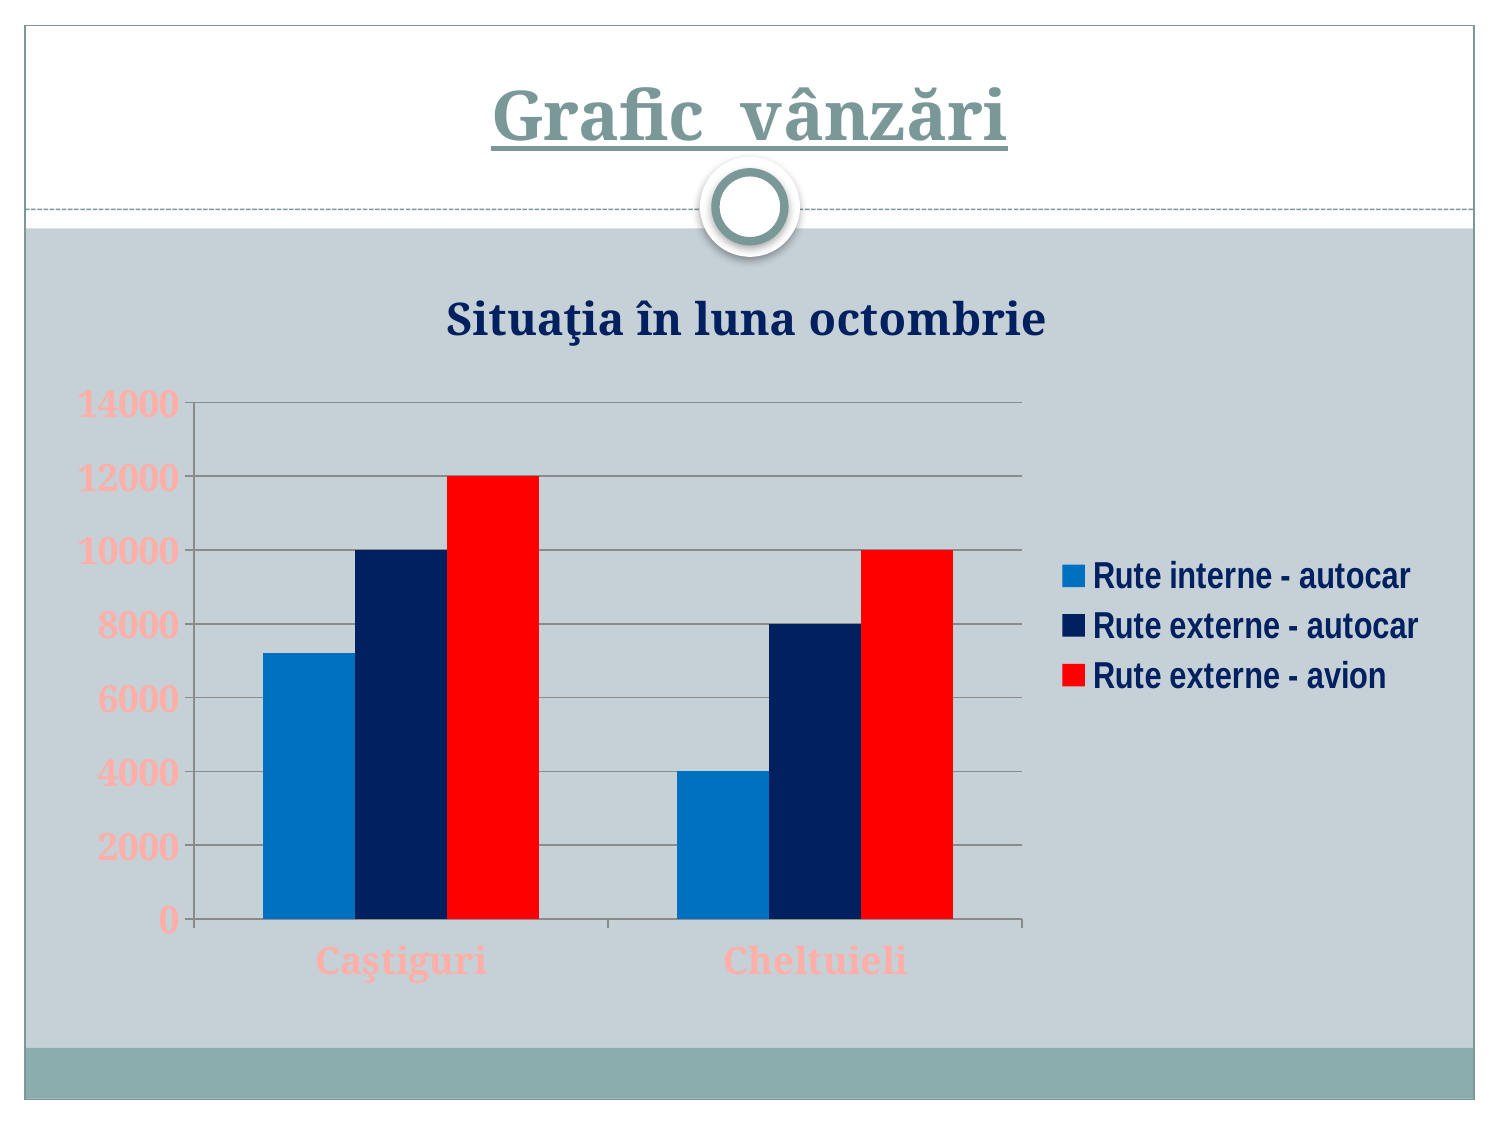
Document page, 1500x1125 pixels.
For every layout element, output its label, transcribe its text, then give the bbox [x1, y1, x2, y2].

chart [49, 250, 1445, 1001]
title Grafic vânzări [49, 37, 1450, 162]
